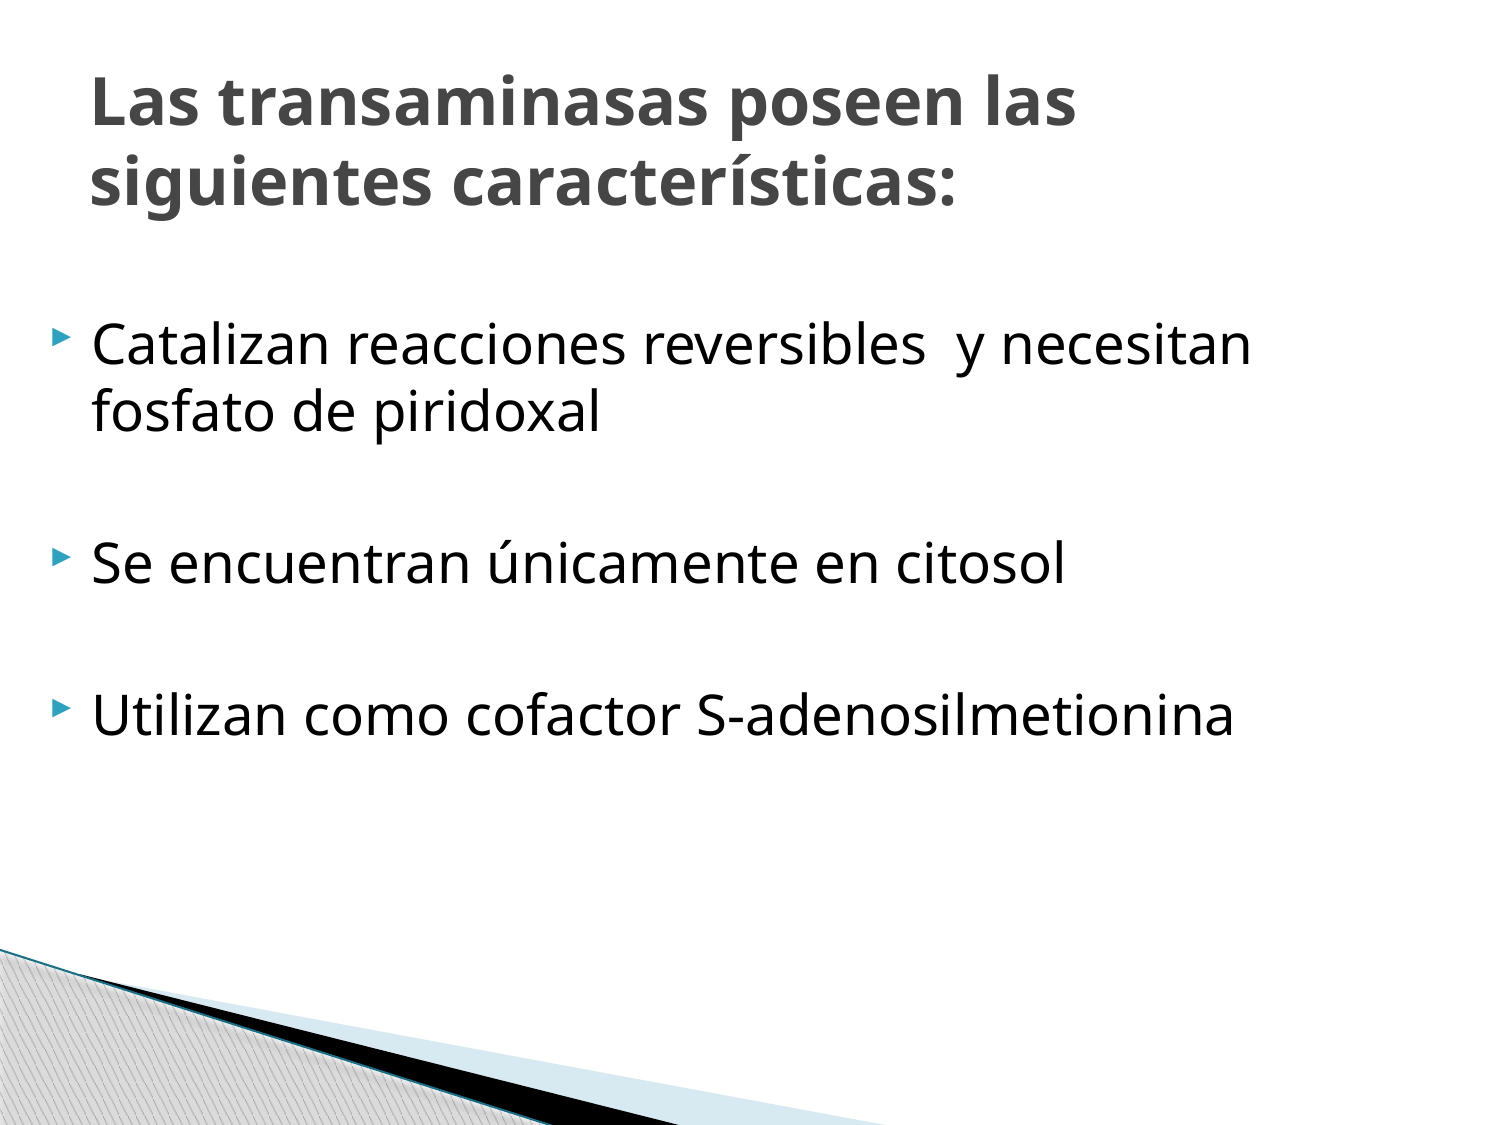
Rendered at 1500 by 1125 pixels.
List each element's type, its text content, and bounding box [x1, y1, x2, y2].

title Las transaminasas poseen las siguientes características: [75, 45, 1425, 233]
list Catalizan reacciones reversibles y necesitan fosfato de piridoxal Se encuentran únicamente en citosol Utilizan como cofactor S-adenosilmetionina [16, 300, 1442, 1043]
